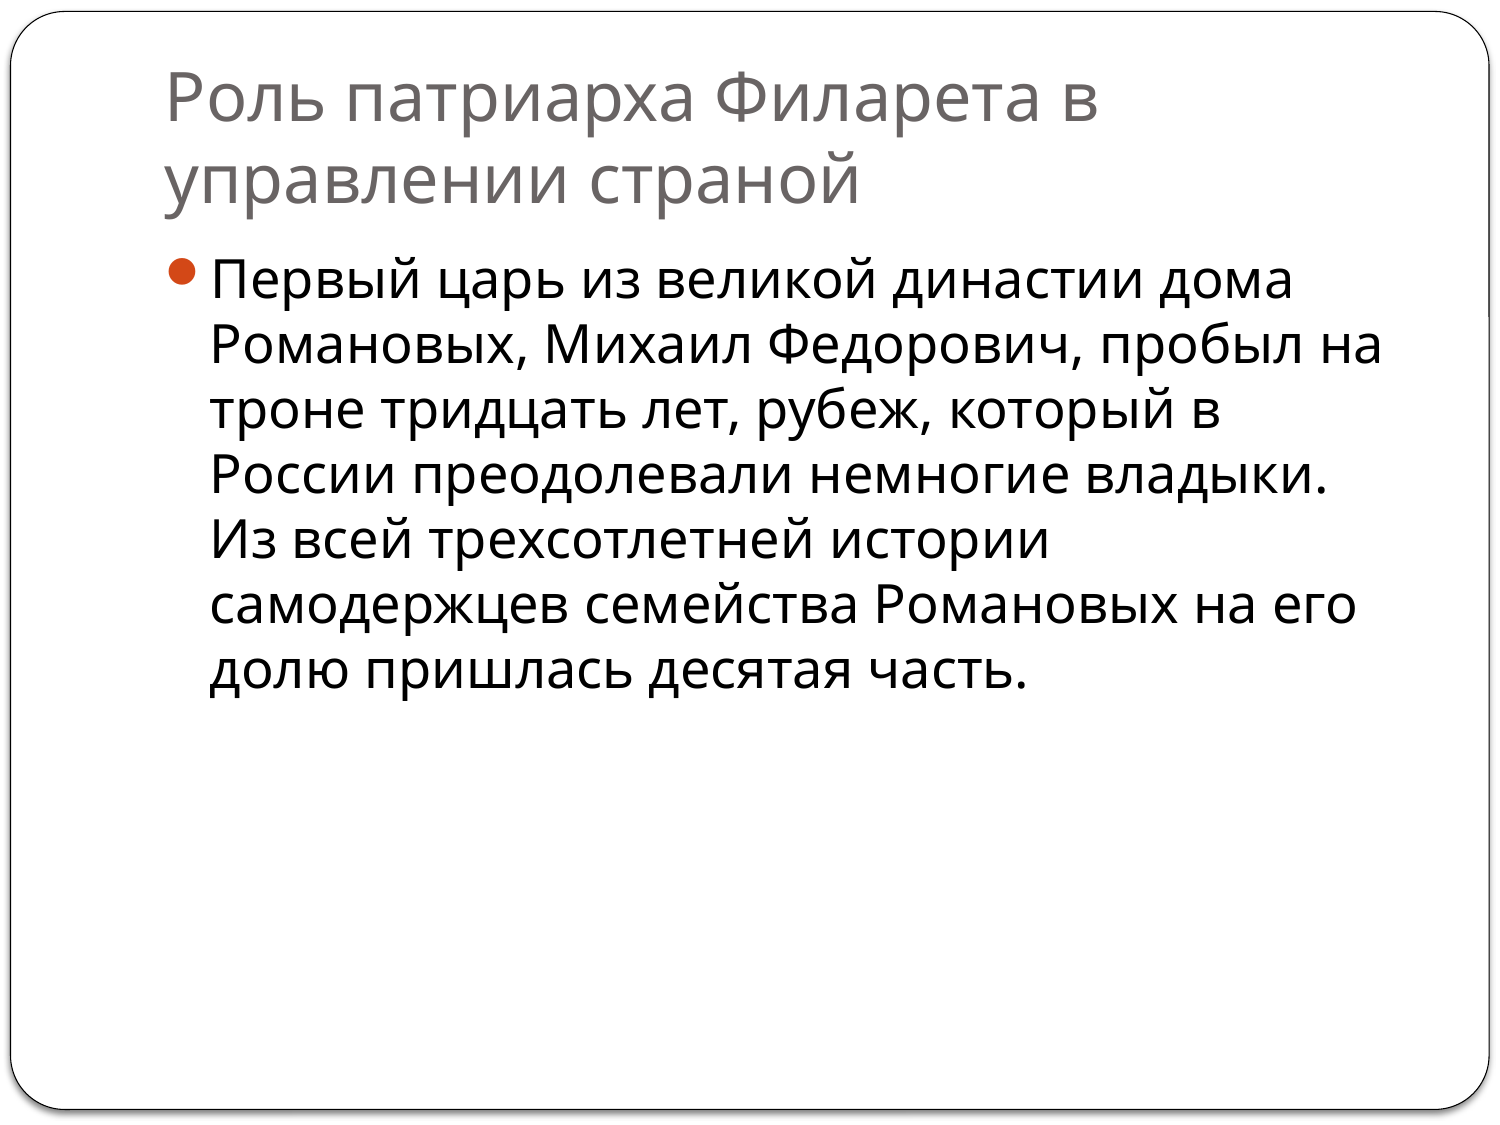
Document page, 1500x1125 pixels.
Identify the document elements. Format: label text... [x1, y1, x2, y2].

title Роль патриарха Филарета в управлении страной [150, 45, 1425, 233]
list Первый царь из великой династии дома Романовых, Михаил Федорович, пробыл на троне тридцать лет, рубеж, который в России преодолевали немногие владыки. Из всей трехсотлетней истории самодержцев семейства Романовых на его долю пришлась десятая часть. [150, 237, 1425, 988]
